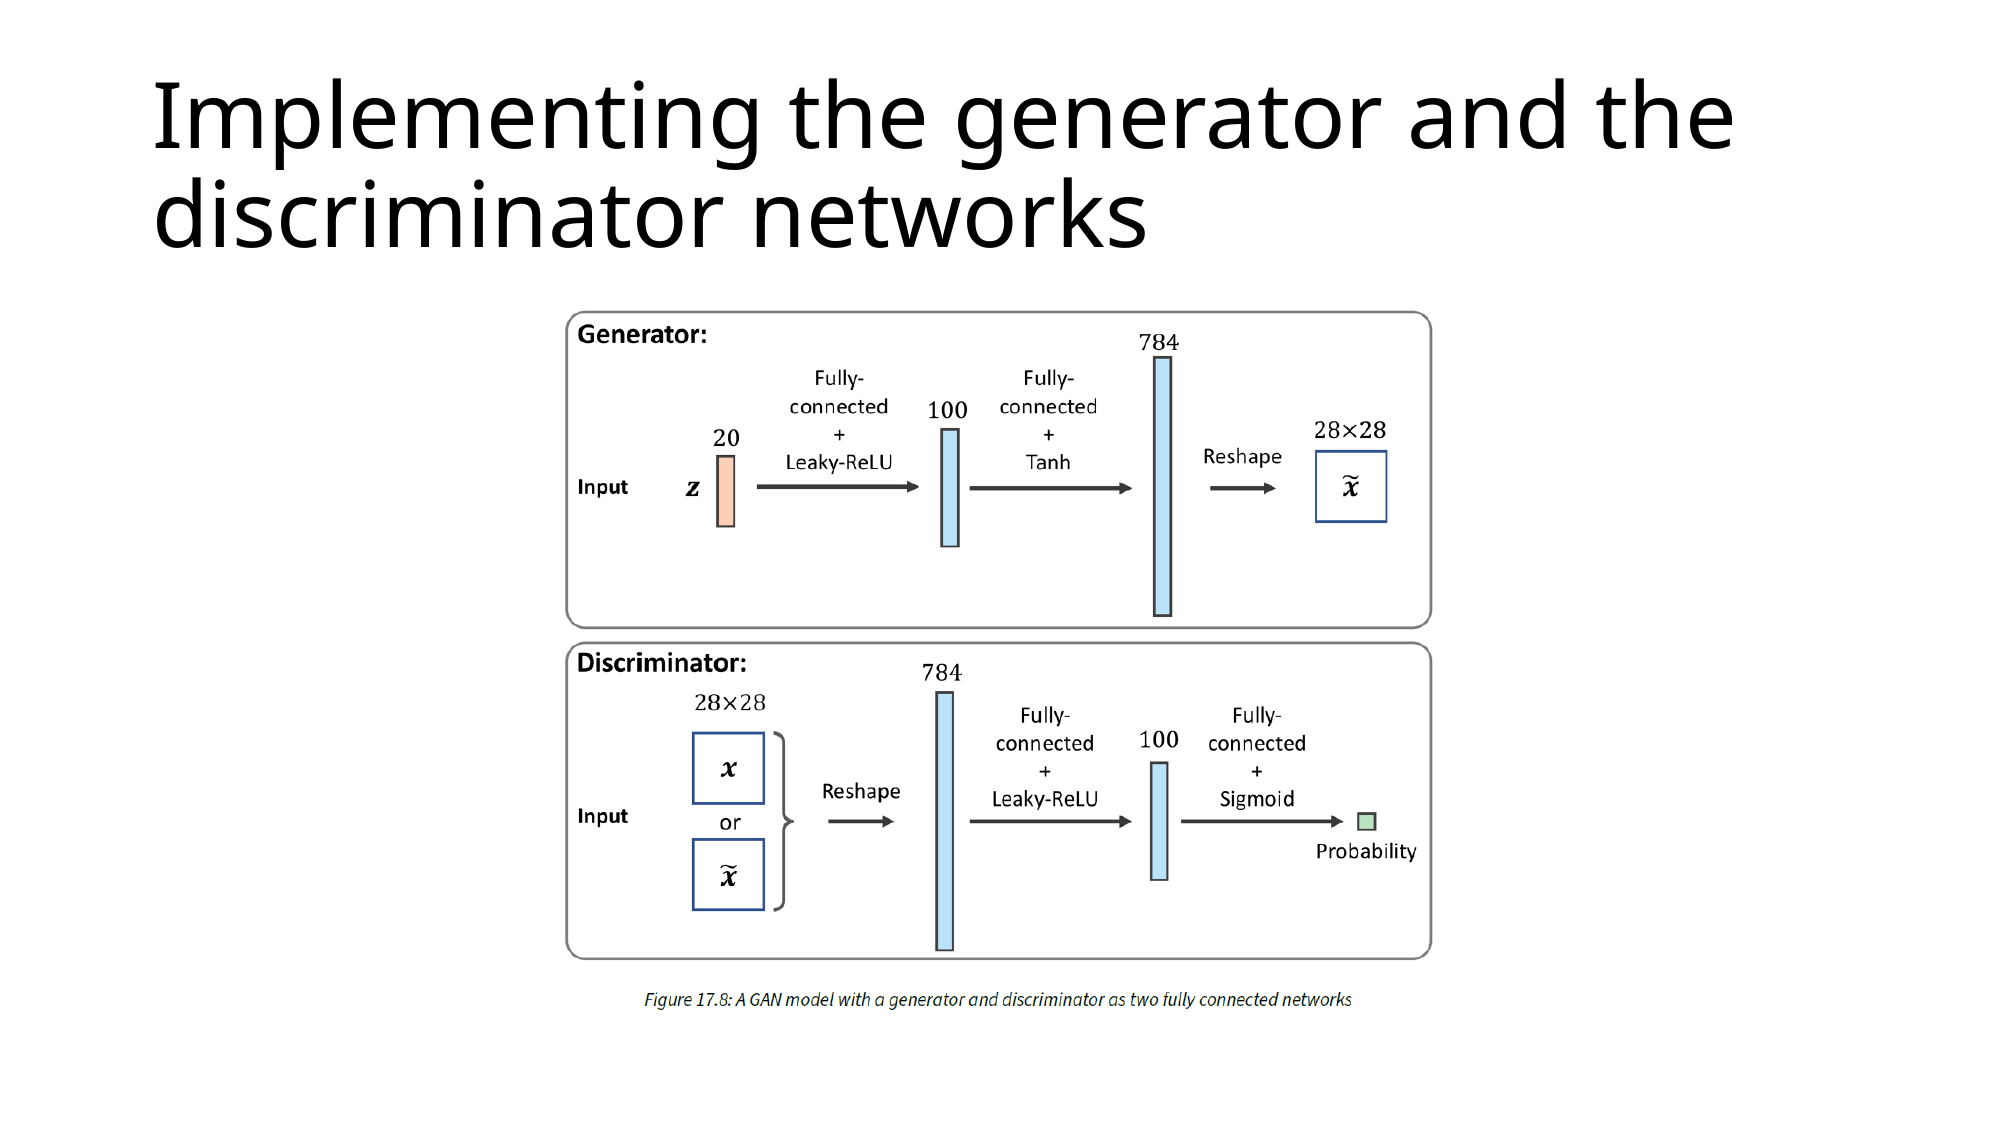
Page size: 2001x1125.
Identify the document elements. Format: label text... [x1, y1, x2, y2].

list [557, 299, 1443, 1014]
title Implementing the generator and the discriminator networks [137, 59, 1863, 278]
